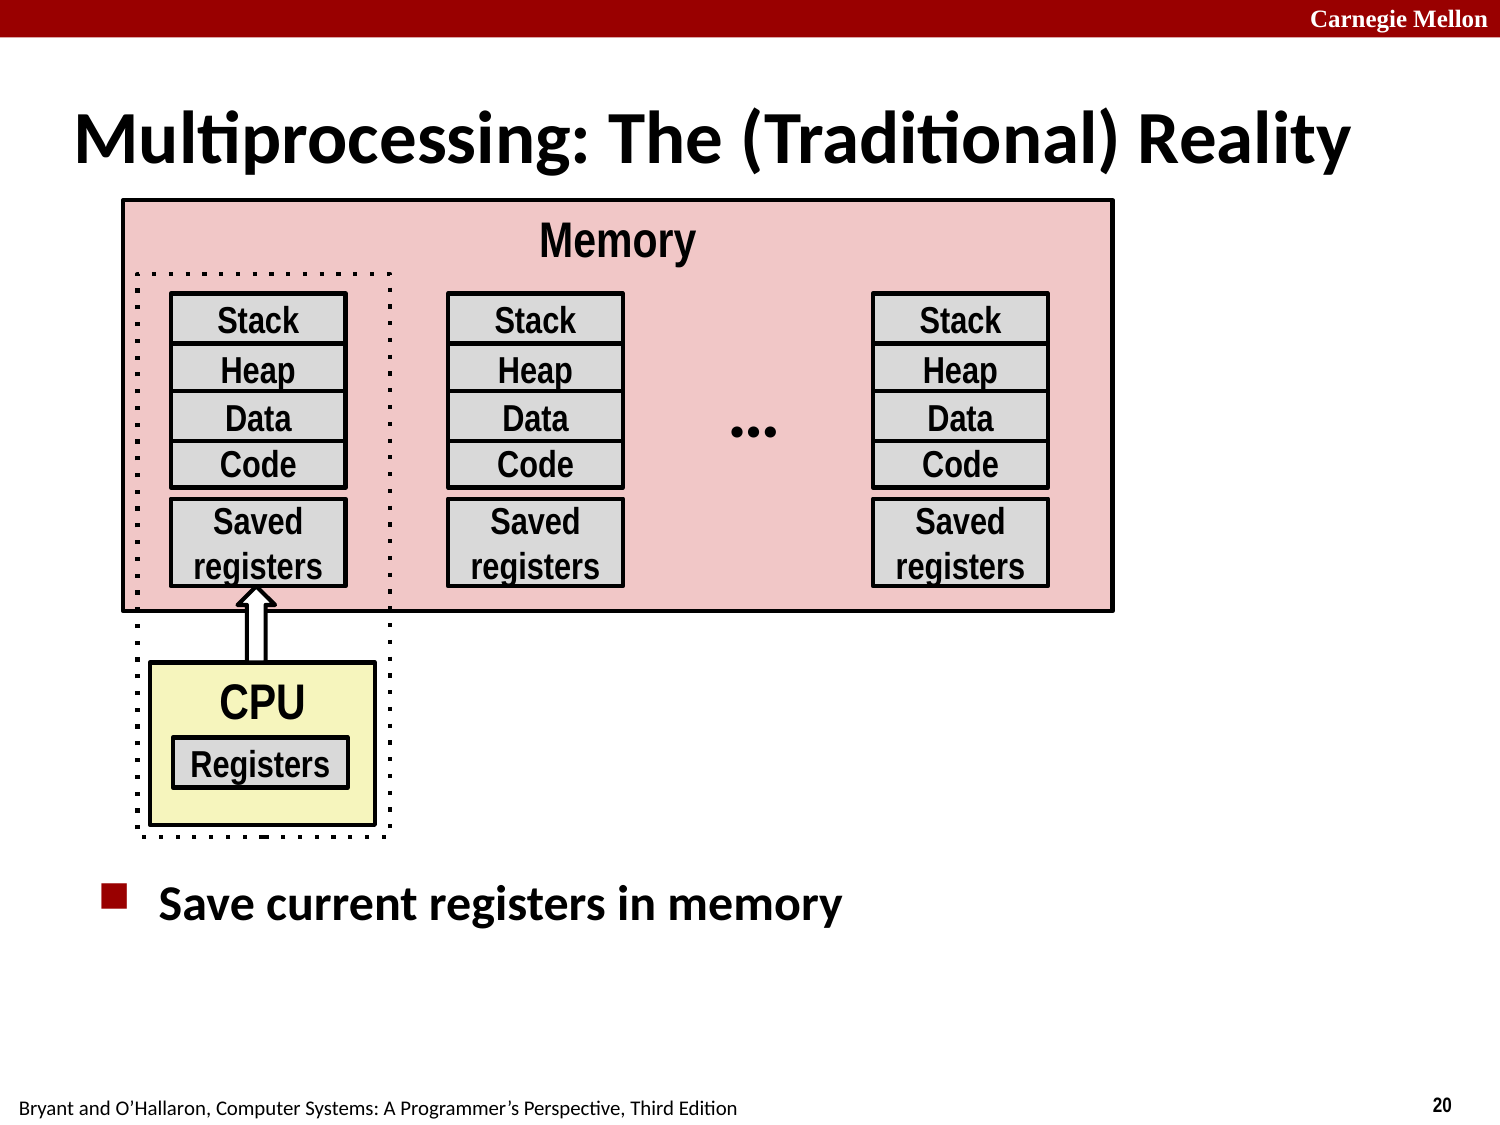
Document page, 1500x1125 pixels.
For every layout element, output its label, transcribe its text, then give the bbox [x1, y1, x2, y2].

list Save current registers in memory [87, 862, 1488, 951]
text_box [137, 273, 390, 838]
text_box Saved registers [872, 498, 1048, 587]
text_box Code [447, 441, 623, 488]
text_box Data [872, 390, 1048, 441]
text_box Saved registers [170, 498, 346, 587]
title Multiprocessing: The (Traditional) Reality [58, 71, 1451, 197]
text_box Saved registers [447, 498, 623, 587]
text_box Heap [447, 343, 623, 390]
text_box Data [447, 390, 623, 441]
text_box Code [872, 441, 1048, 488]
text_box … [712, 355, 796, 460]
text_box Stack [872, 293, 1048, 343]
text_box [237, 586, 276, 663]
text_box Heap [872, 343, 1048, 390]
text_box Memory [123, 199, 1113, 612]
text_box Stack [447, 293, 623, 343]
